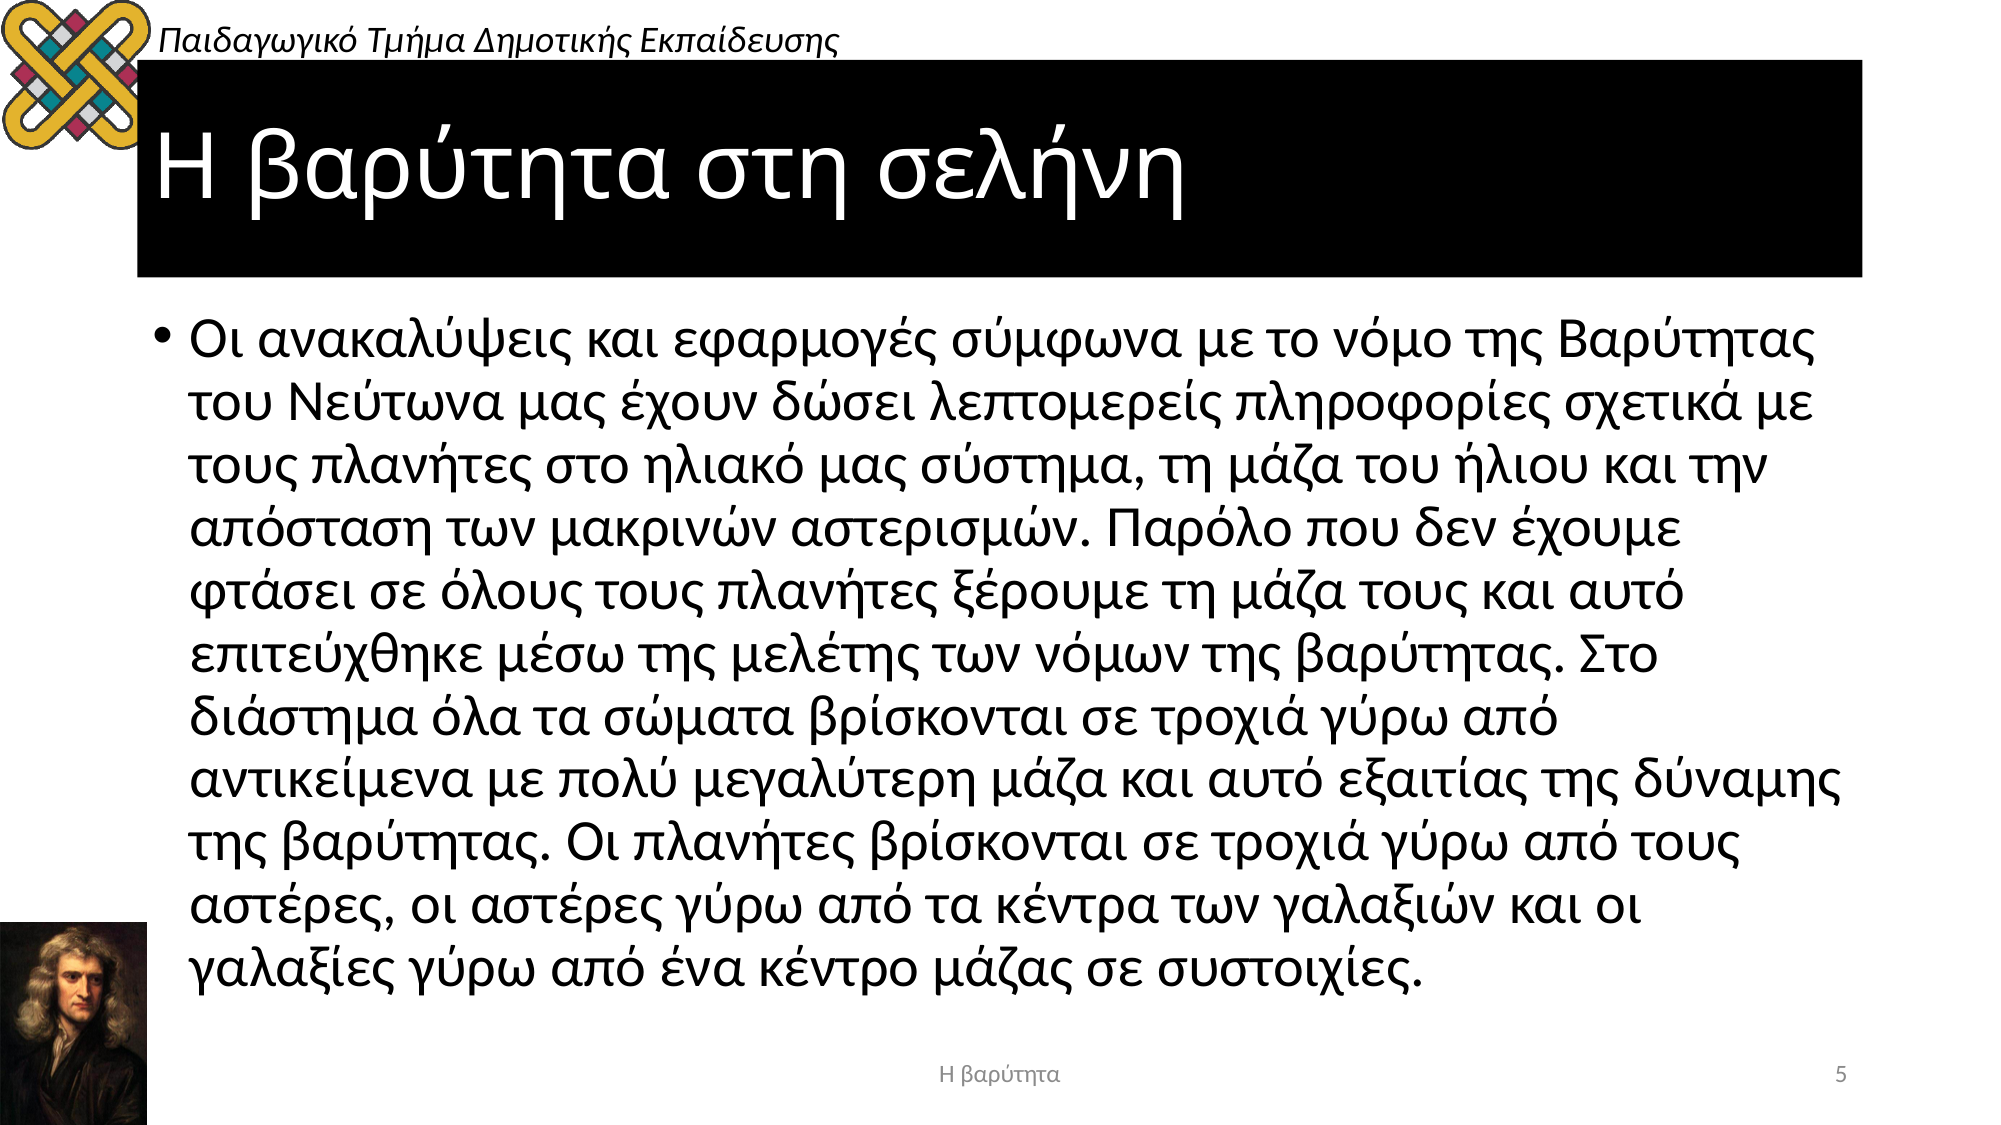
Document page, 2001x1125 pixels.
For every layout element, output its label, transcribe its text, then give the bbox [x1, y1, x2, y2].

footer Η βαρύτητα [662, 1042, 1338, 1103]
slide_number 5 [1412, 1042, 1863, 1103]
picture [1, 0, 151, 150]
title Η βαρύτητα στη σελήνη [137, 59, 1863, 278]
list Οι ανακαλύψεις και εφαρμογές σύμφωνα με το νόμο της Βαρύτητας του Νεύτωνα μας έχουν δώσει λεπτομερείς πληροφορίες σχετικά με τους πλανήτες στο ηλιακό μας σύστημα, τη μάζα του ήλιου και την απόσταση των μακρινών αστερισμών. Παρόλο που δεν έχουμε φτάσει σε όλους τους πλανήτες ξέρουμε τη μάζα τους και αυτό επιτεύχθηκε μέσω της μελέτης των νόμων της βαρύτητας. Στο διάστημα όλα τα σώματα βρίσκονται σε τροχιά γύρω από αντικείμενα με πολύ μεγαλύτερη μάζα και αυτό εξαιτίας της δύναμης της βαρύτητας. Οι πλανήτες βρίσκονται σε τροχιά γύρω από τους αστέρες, οι αστέρες γύρω από τα κέντρα των γαλαξιών και οι γαλαξίες γύρω από ένα κέντρο μάζας σε συστοιχίες. [137, 299, 1863, 1014]
picture [0, 922, 147, 1125]
